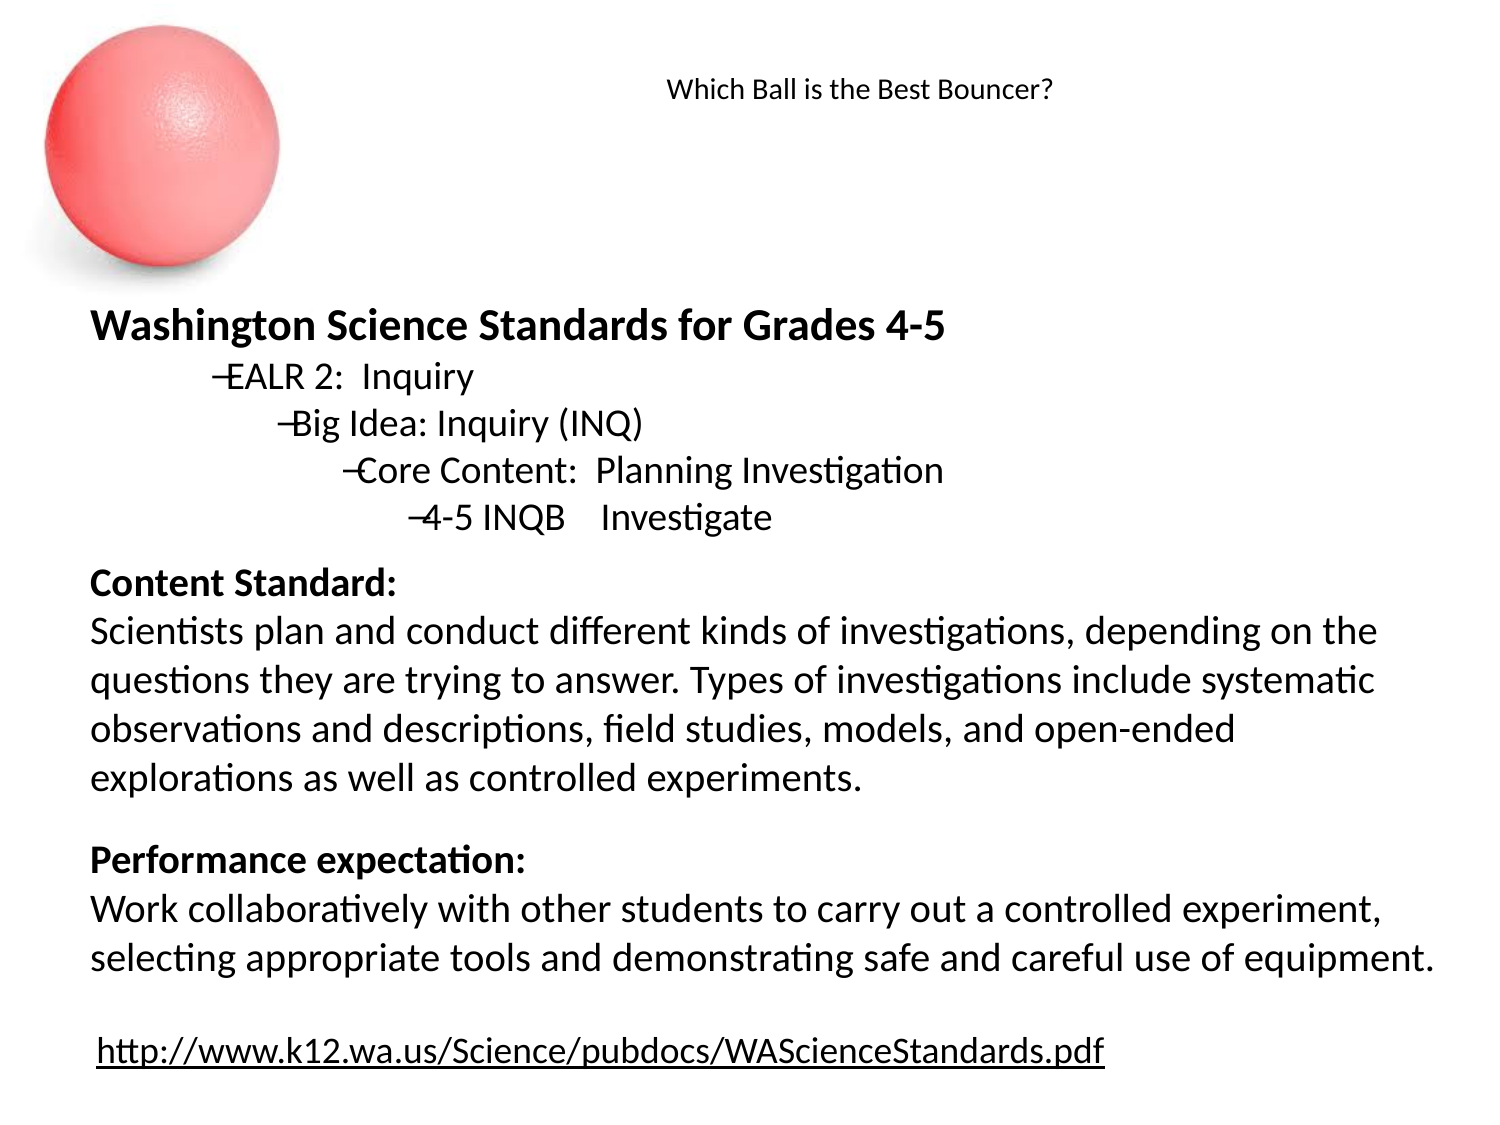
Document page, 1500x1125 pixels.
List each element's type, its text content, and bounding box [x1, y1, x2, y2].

picture [0, 3, 313, 313]
list Washington Science Standards for Grades 4-5 EALR 2: Inquiry Big Idea: Inquiry (INQ) Core Content: Planning Investigation 4-5 INQB Investigate Content Standard: Scientists plan and conduct different kinds of investigations, depending on the questions they are trying to answer. Types of investigations include systematic observations and descriptions, field studies, models, and open-ended explorations as well as controlled experiments. Performance expectation: Work collaboratively with other students to carry out a controlled experiment, selecting appropriate tools and demonstrating safe and careful use of equipment. [75, 287, 1459, 1038]
text_box http://www.k12.wa.us/Science/pubdocs/WAScienceStandards.pdf [81, 1018, 1130, 1124]
title Which Ball is the Best Bouncer? [316, 24, 1459, 150]
